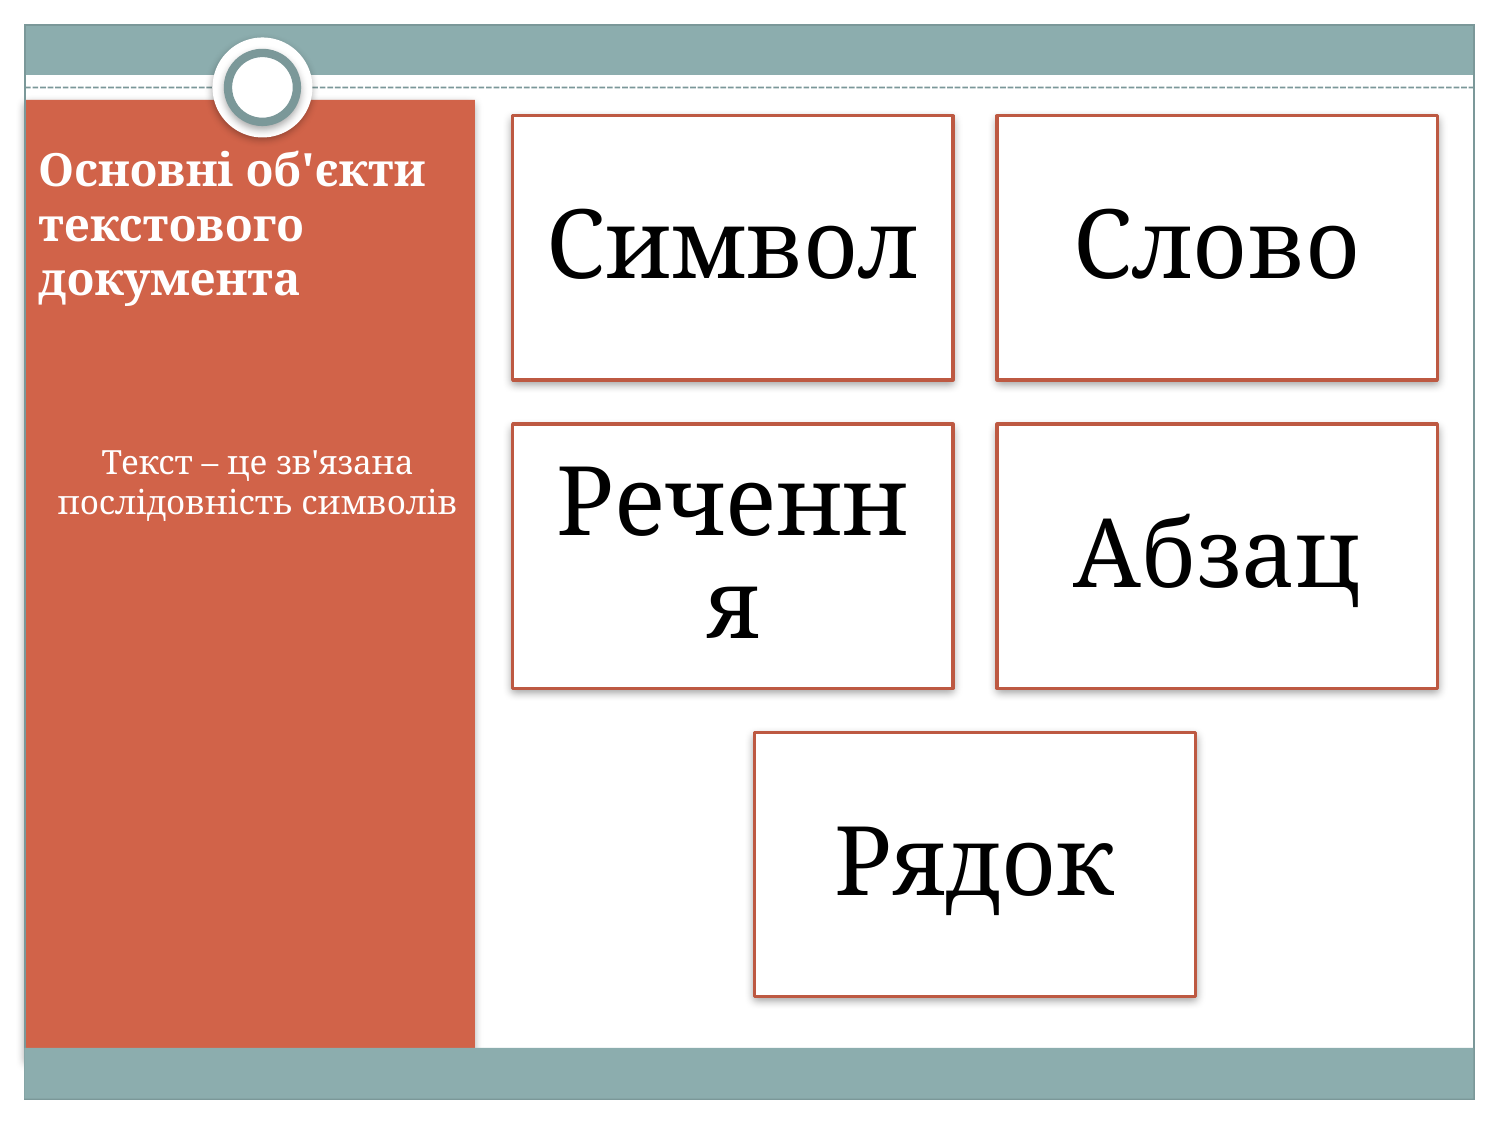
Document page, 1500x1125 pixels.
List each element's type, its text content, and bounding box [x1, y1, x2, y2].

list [512, 112, 1438, 1001]
list Текст – це зв'язана послідовність символів [35, 433, 481, 539]
title Основні об'єкти текстового документа [23, 149, 481, 313]
